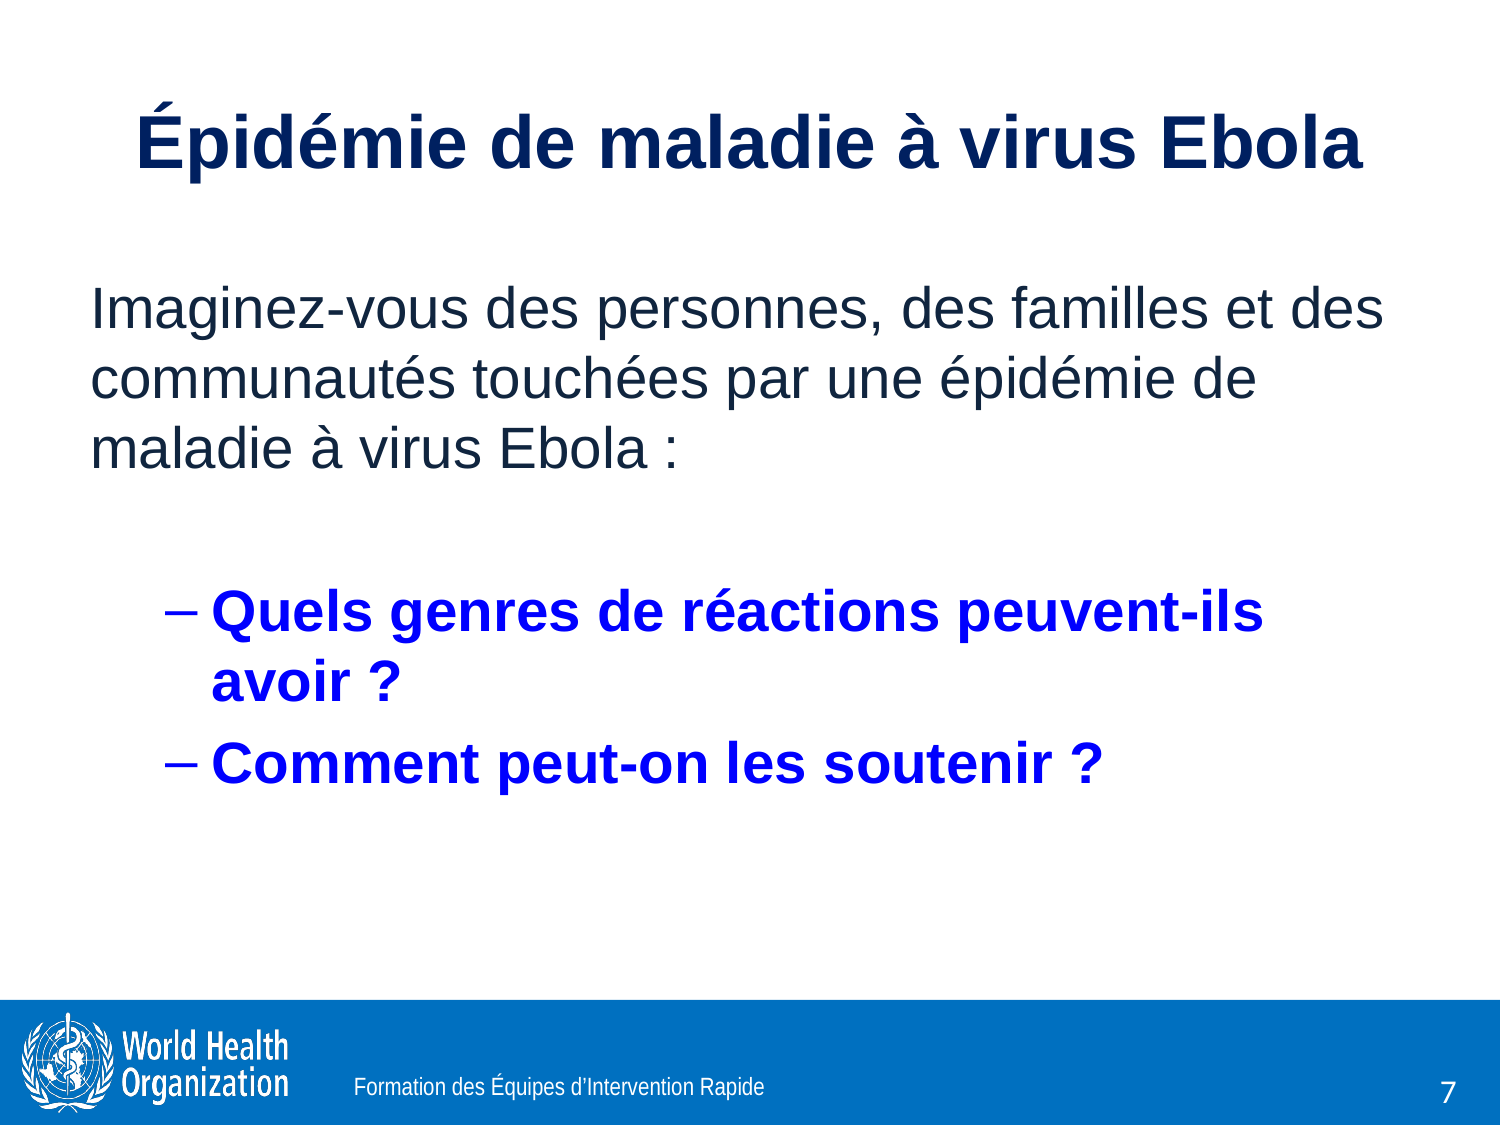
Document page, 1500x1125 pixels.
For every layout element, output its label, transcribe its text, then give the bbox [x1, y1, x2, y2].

picture [21, 1012, 288, 1113]
list Imaginez-vous des personnes, des familles et des communautés touchées par une épidémie de maladie à virus Ebola : Quels genres de réactions peuvent-ils avoir ? Comment peut-on les soutenir ? [75, 262, 1447, 1005]
title Épidémie de maladie à virus Ebola [75, 45, 1425, 233]
